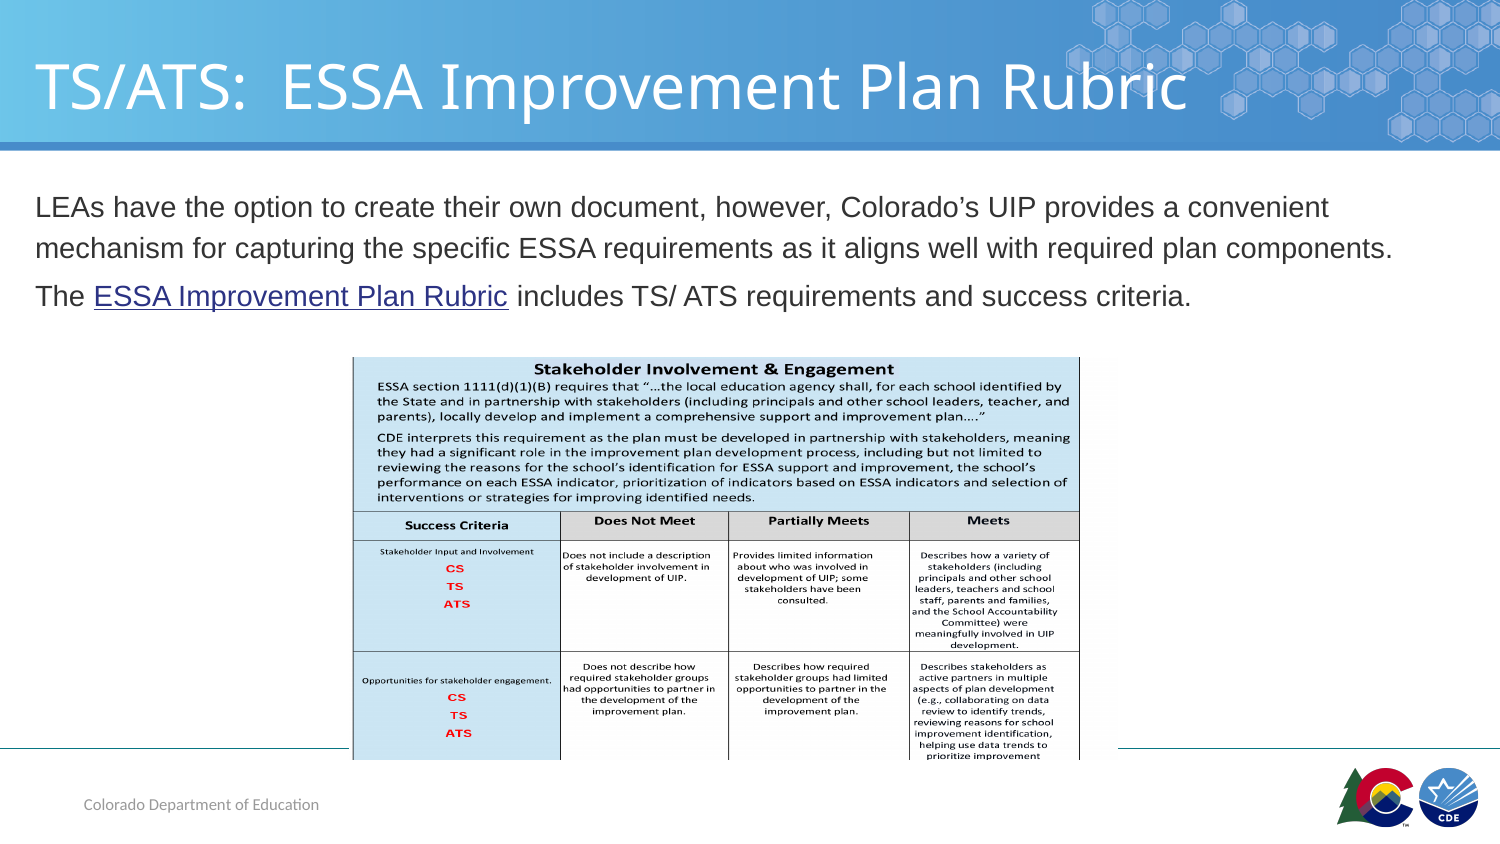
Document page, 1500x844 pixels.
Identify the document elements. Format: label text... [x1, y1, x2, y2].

picture [1336, 767, 1479, 828]
title TS/ATS: ESSA Improvement Plan Rubric [34, 37, 1433, 132]
picture [0, 0, 1500, 151]
picture [349, 357, 1119, 760]
list LEAs have the option to create their own document, however, Colorado’s UIP provides a convenient mechanism for capturing the specific ESSA requirements as it aligns well with required plan components. The ESSA Improvement Plan Rubric includes TS/ ATS requirements and success criteria. [34, 183, 1433, 707]
